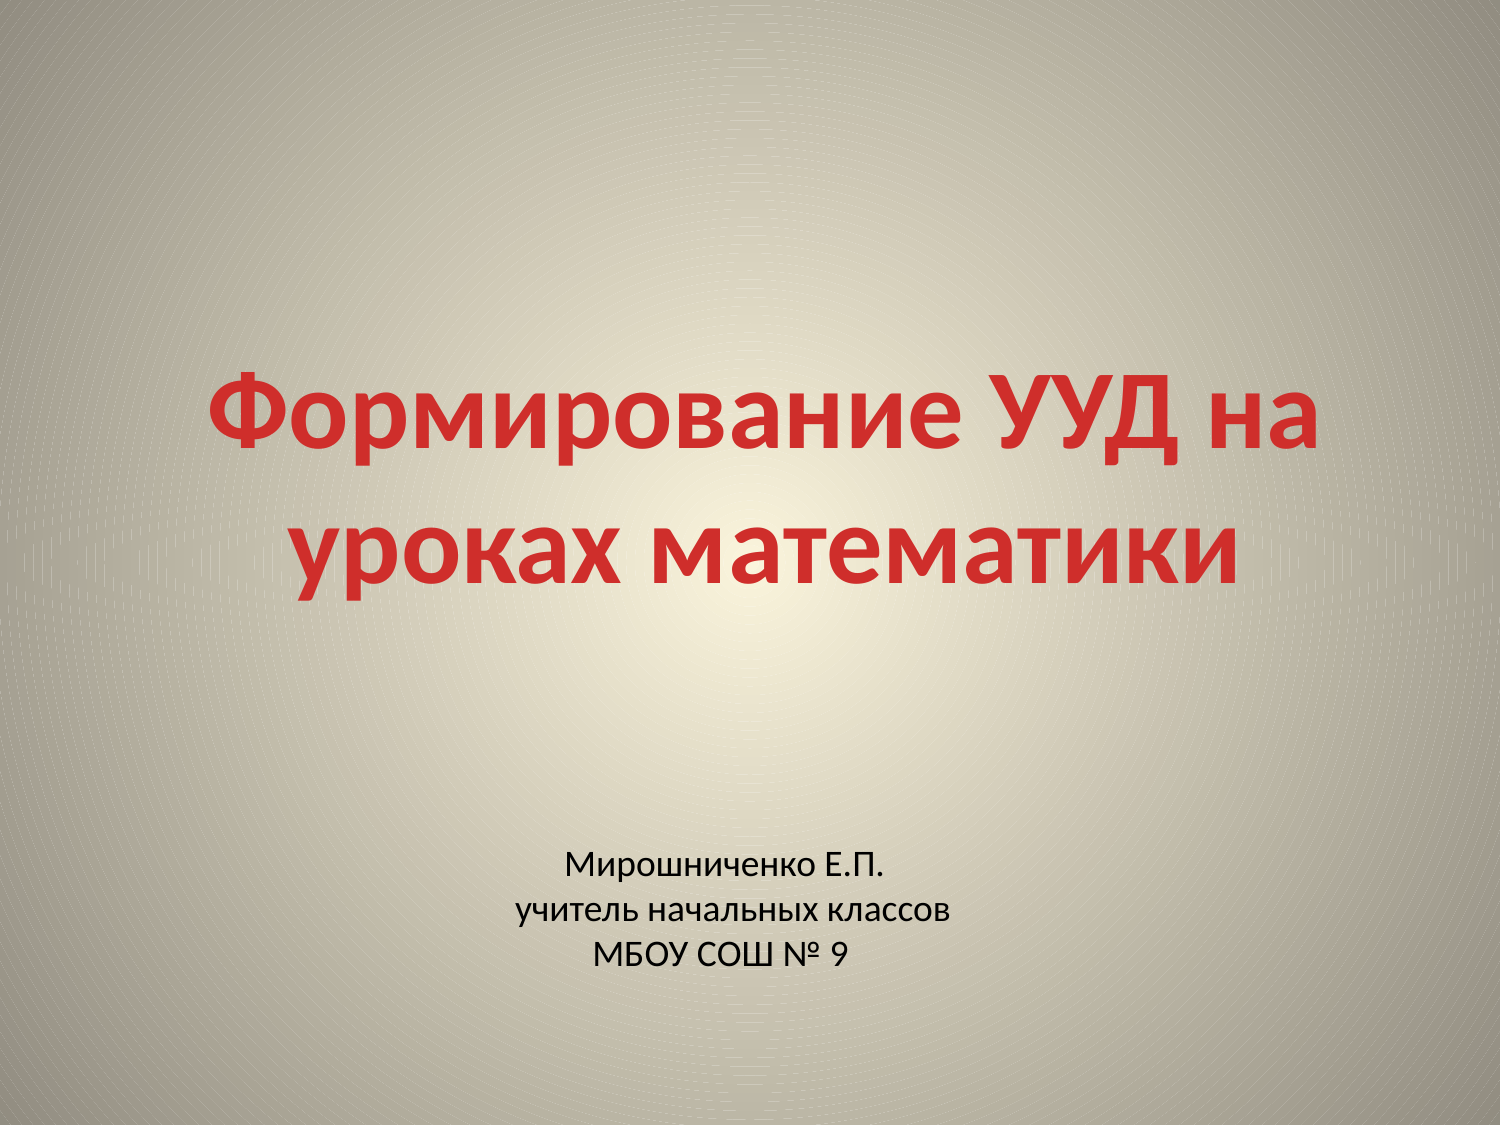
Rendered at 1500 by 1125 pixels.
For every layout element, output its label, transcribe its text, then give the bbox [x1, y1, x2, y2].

text_box Формирование УУД на уроках математики [175, 328, 1355, 613]
text_box Мирошниченко Е.П. учитель начальных классов МБОУ СОШ № 9 [483, 831, 967, 982]
